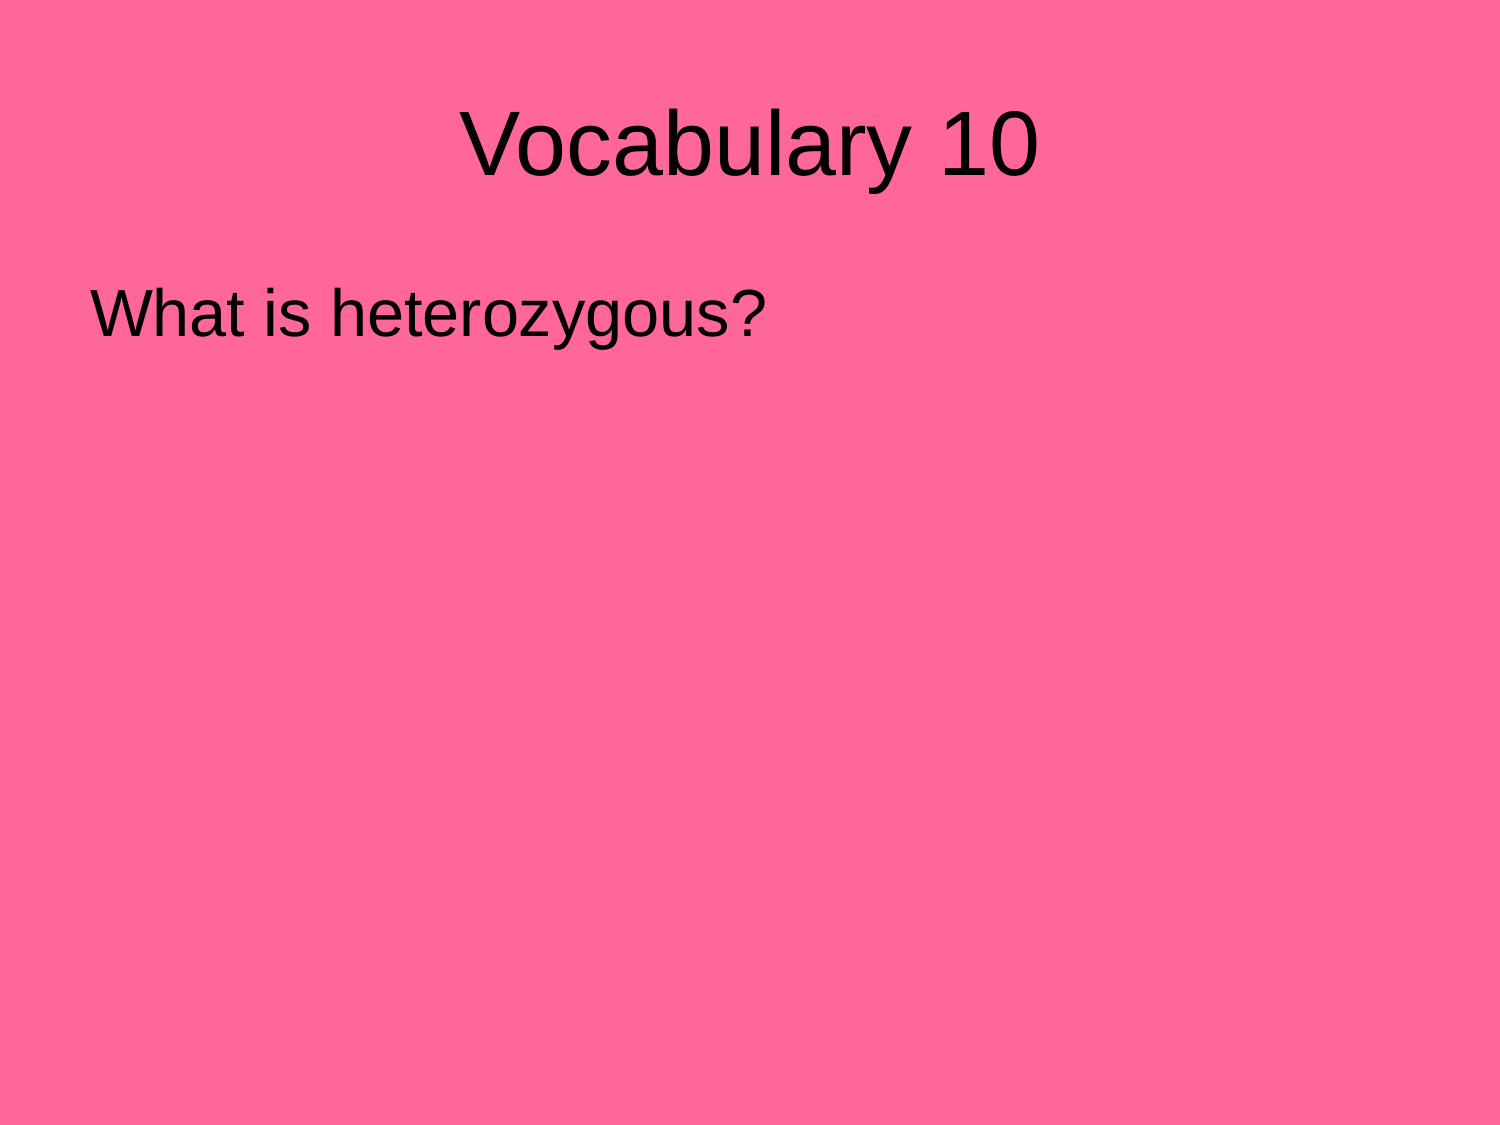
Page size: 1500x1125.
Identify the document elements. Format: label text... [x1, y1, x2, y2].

title Vocabulary 10 [74, 44, 1426, 233]
list What is heterozygous? [74, 262, 1426, 1006]
